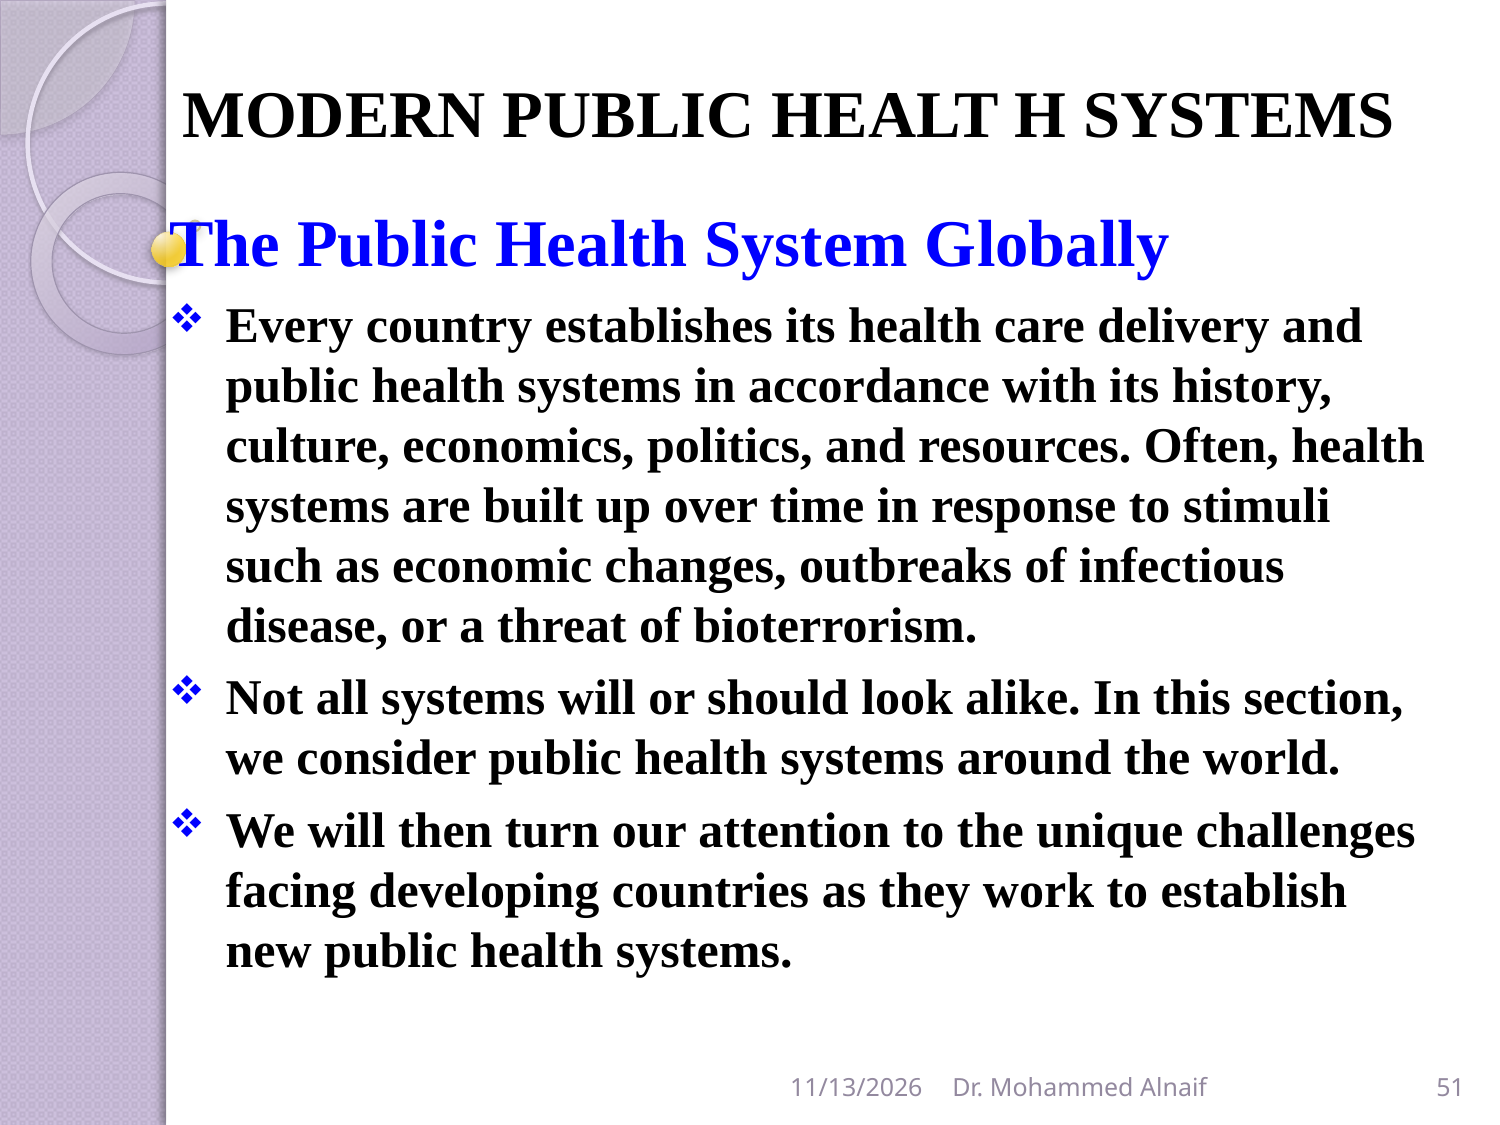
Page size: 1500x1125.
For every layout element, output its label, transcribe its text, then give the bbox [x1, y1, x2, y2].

footer Dr. Mohammed Alnaif [937, 1034, 1413, 1113]
subtitle The Public Health System Globally Every country establishes its health care delivery and public health systems in accordance with its history, culture, economics, politics, and resources. Often, health systems are built up over time in response to stimuli such as economic changes, outbreaks of infectious disease, or a threat of bioterrorism. Not all systems will or should look alike. In this section, we consider public health systems around the world. We will then turn our attention to the unique challenges facing developing countries as they work to establish new public health systems. [150, 200, 1450, 1025]
title MODERN PUBLIC HEALT H SYSTEMS [137, 62, 1413, 159]
slide_number 51 [1413, 1034, 1488, 1113]
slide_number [587, 1034, 937, 1113]
